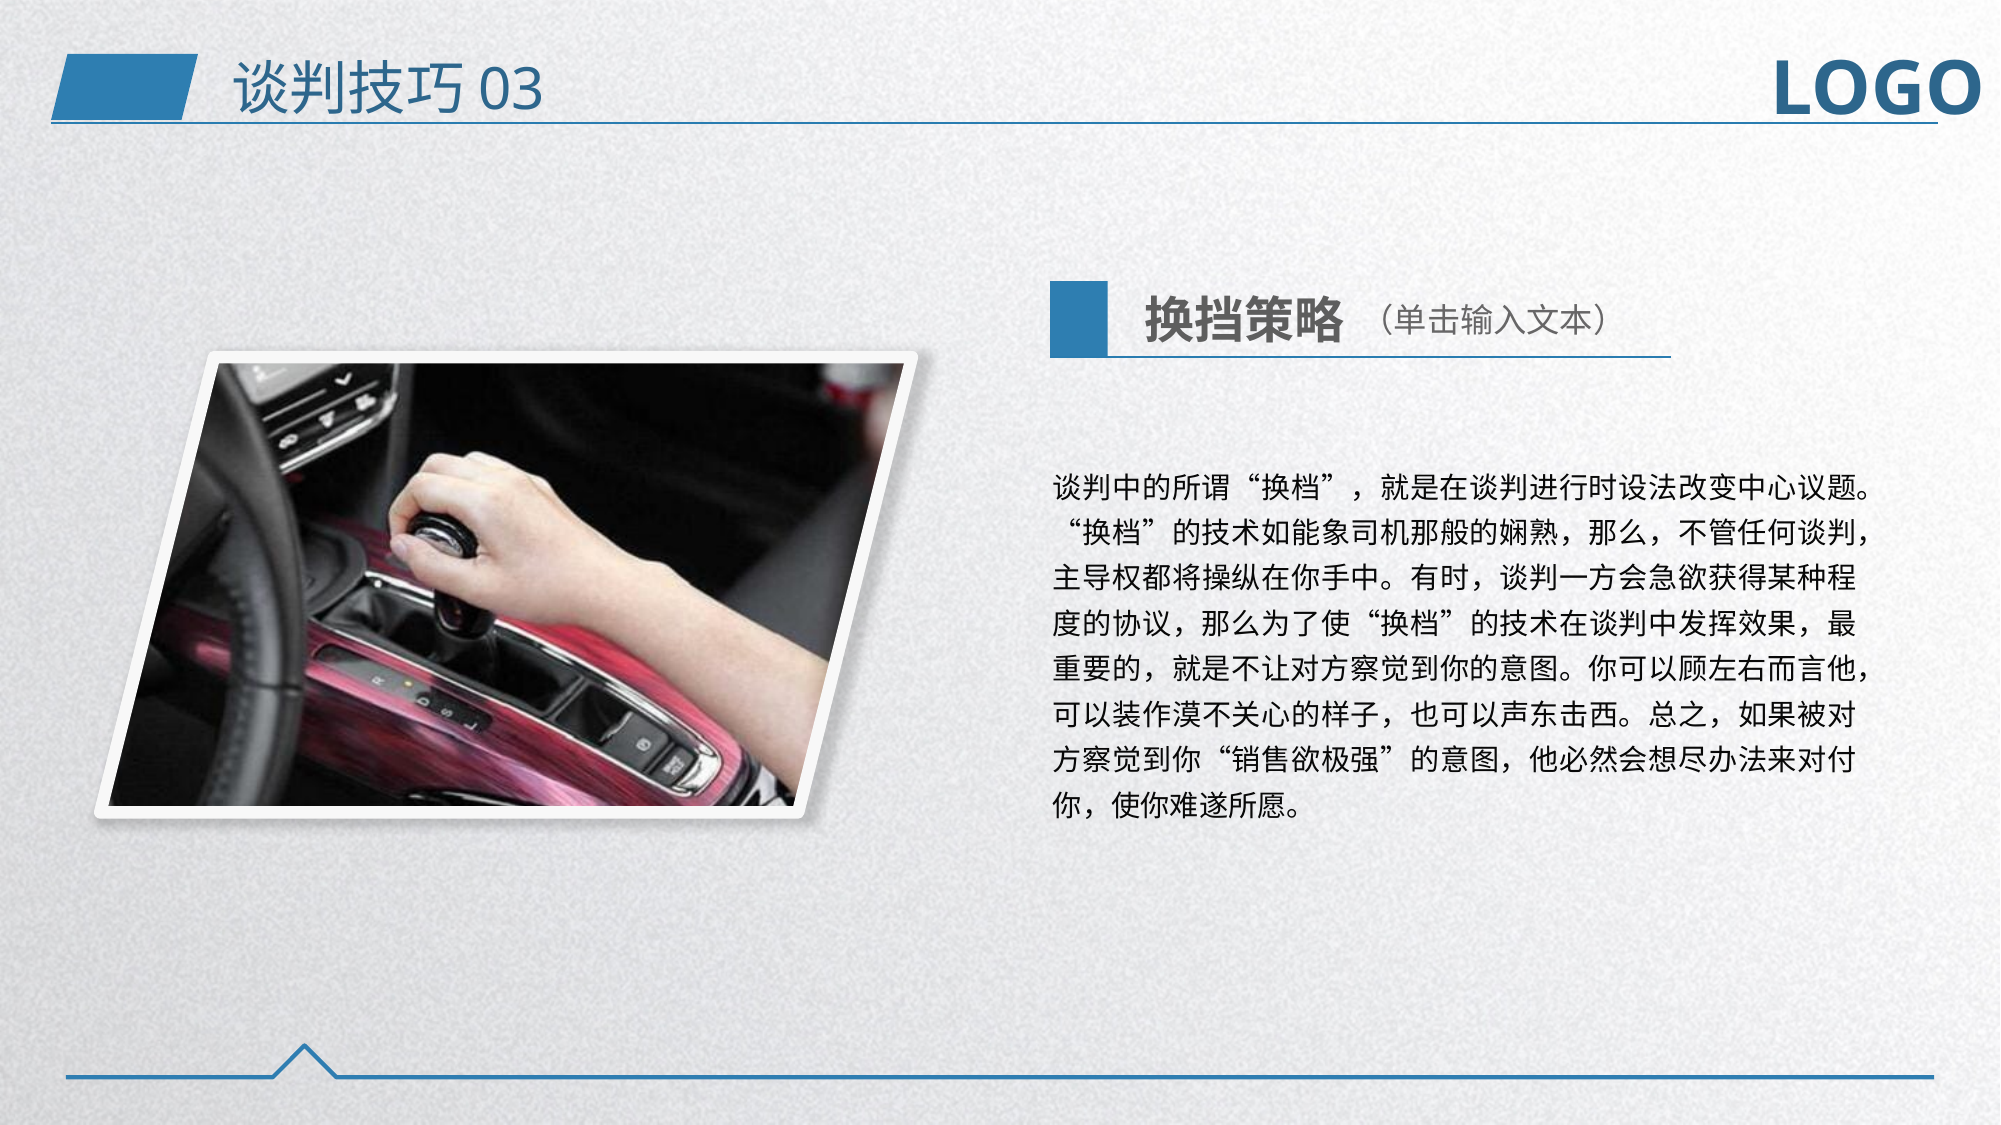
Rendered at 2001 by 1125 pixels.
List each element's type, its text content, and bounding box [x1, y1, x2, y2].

picture [0, 0, 2000, 1125]
text_box 谈判中的所谓“换档”，就是在谈判进行时设法改变中心议题。“换档”的技术如能象司机那般的娴熟，那么，不管任何谈判，主导权都将操纵在你手中。有时，谈判一方会急欲获得某种程度的协议，那么为了使“换档”的技术在谈判中发挥效果，最重要的，就是不让对方察觉到你的意图。你可以顾左右而言他，可以装作漠不关心的样子，也可以声东击西。总之，如果被对方察觉到你“销售欲极强”的意图，他必然会想尽办法来对付你，使你难遂所愿。 [1038, 451, 1872, 830]
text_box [1049, 280, 1672, 358]
text_box [98, 355, 914, 815]
text_box 谈判技巧03 [216, 43, 560, 129]
